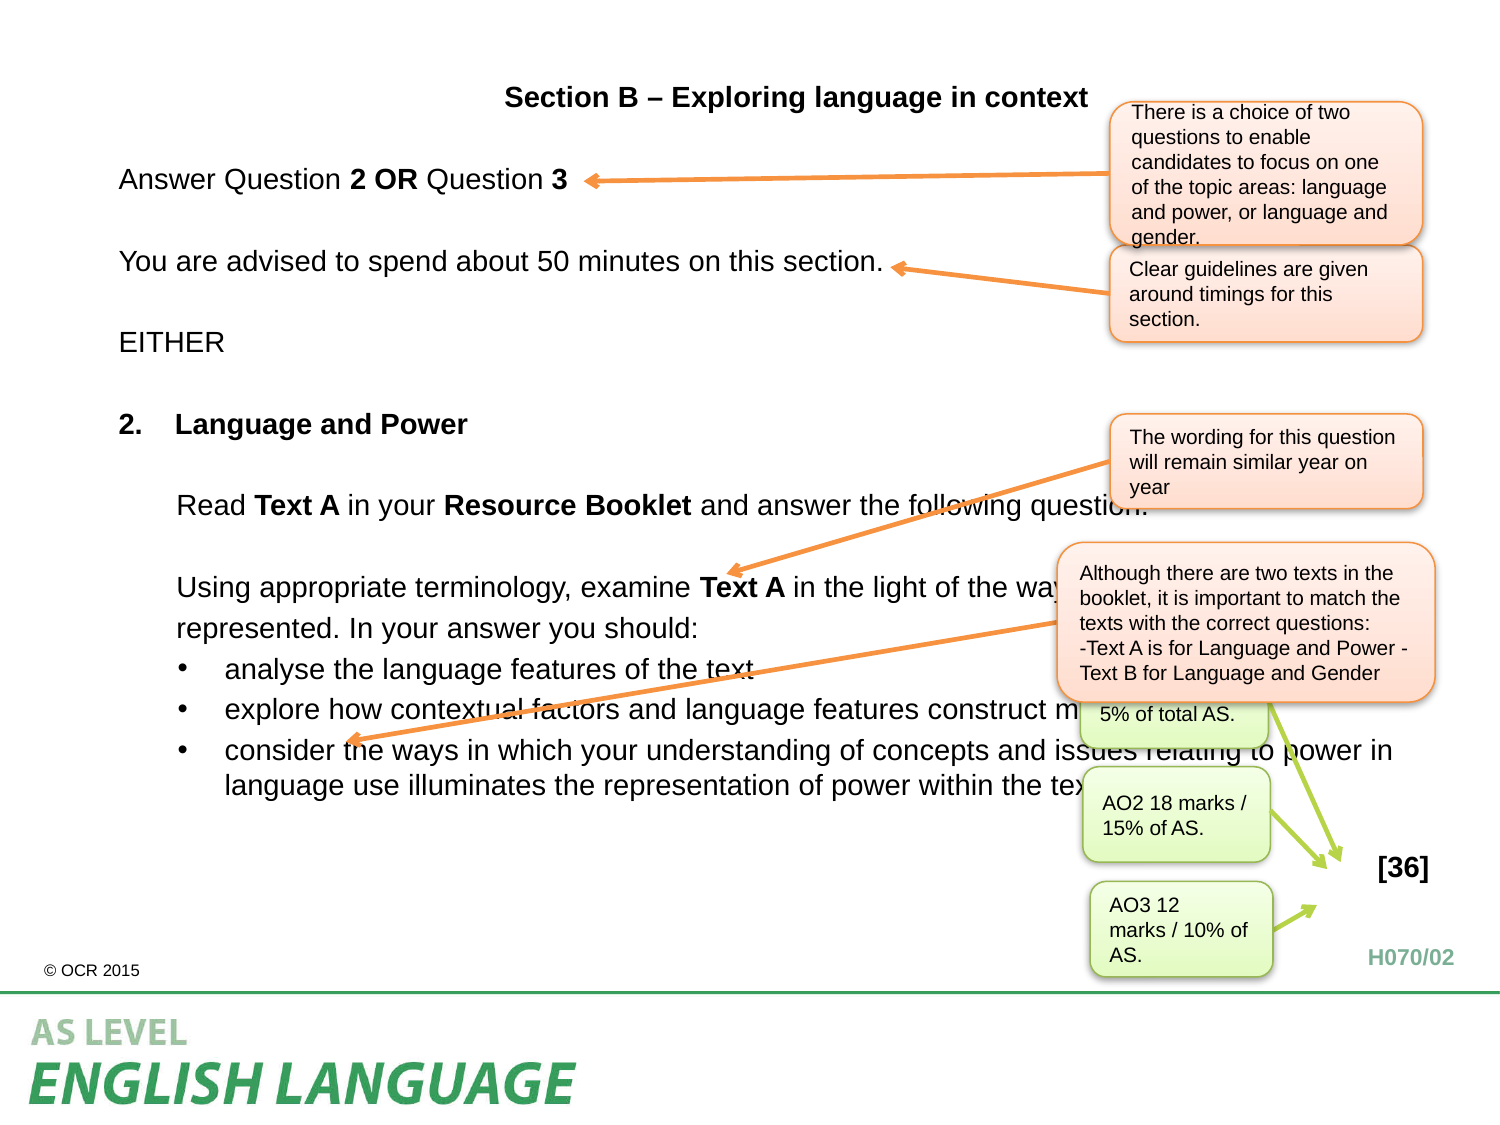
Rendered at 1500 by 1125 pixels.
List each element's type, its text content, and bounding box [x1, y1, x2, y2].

text_box The wording for this question will remain similar year on year [1109, 413, 1424, 510]
text_box AO3 12 marks / 10% of AS. [1089, 880, 1274, 978]
list Section B – Exploring language in context Answer Question 2 OR Question 3 You are advised to spend about 50 minutes on this section. EITHER Language and Power Read Text A in your Resource Booklet and answer the following question. Using appropriate terminology, examine Text A in the light of the ways in which power is represented. In your answer you should: analyse the language features of the text explore how contextual factors and language features construct meanings consider the ways in which your understanding of concepts and issues relating to power in language use illuminates the representation of power within the text. [36] [103, 30, 1498, 1086]
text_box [1268, 700, 1341, 863]
text_box Although there are two texts in the booklet, it is important to match the texts with the correct questions: -Text A is for Language and Power -Text B for Language and Gender [1056, 541, 1436, 703]
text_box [726, 461, 1110, 575]
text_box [583, 173, 1110, 182]
text_box Clear guidelines are given around timings for this section. [1108, 248, 1424, 343]
text_box AO1 6 marks / 5% of total AS. [1079, 711, 1262, 750]
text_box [889, 266, 1110, 294]
text_box AO2 18 marks / 15% of AS. [1082, 765, 1262, 863]
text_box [345, 621, 1058, 742]
text_box There is a choice of two questions to enable candidates to focus on one of the topic areas: language and power, or language and gender. [1108, 100, 1424, 246]
picture [0, 991, 1500, 1125]
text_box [1272, 904, 1318, 931]
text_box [1270, 810, 1328, 870]
